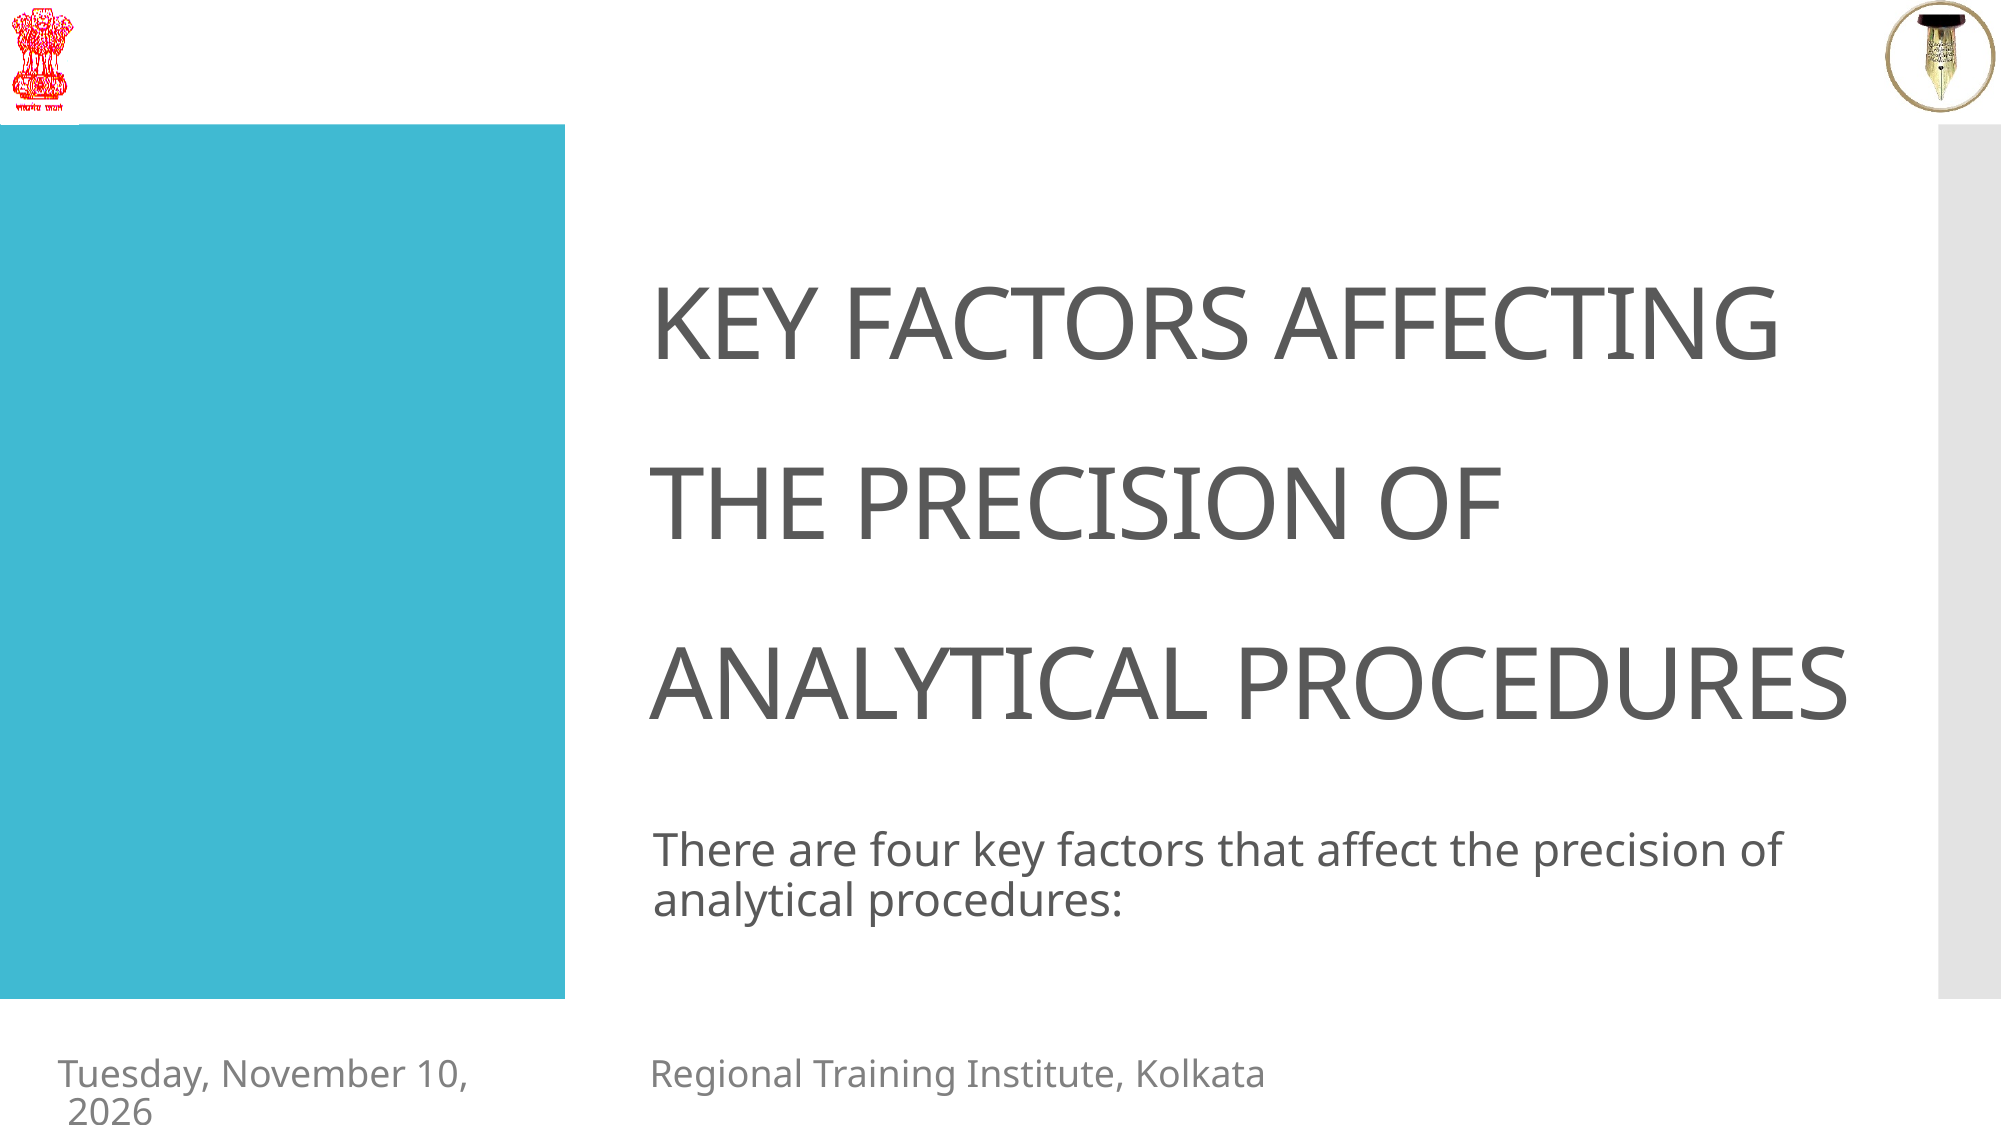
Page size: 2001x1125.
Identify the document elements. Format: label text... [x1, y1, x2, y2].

text_box Wednesday, October 11, 2017 [42, 1042, 493, 1103]
text_box Regional Training Institute, Kolkata [634, 1042, 1605, 1103]
picture [1884, 0, 1996, 113]
title KEY FACTORS AFFECTING THE PRECISION OF ANALYTICAL PROCEDURES [634, 213, 1885, 747]
list There are four key factors that affect the precision of analytical procedures: [637, 819, 1838, 970]
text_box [0, 0, 79, 125]
